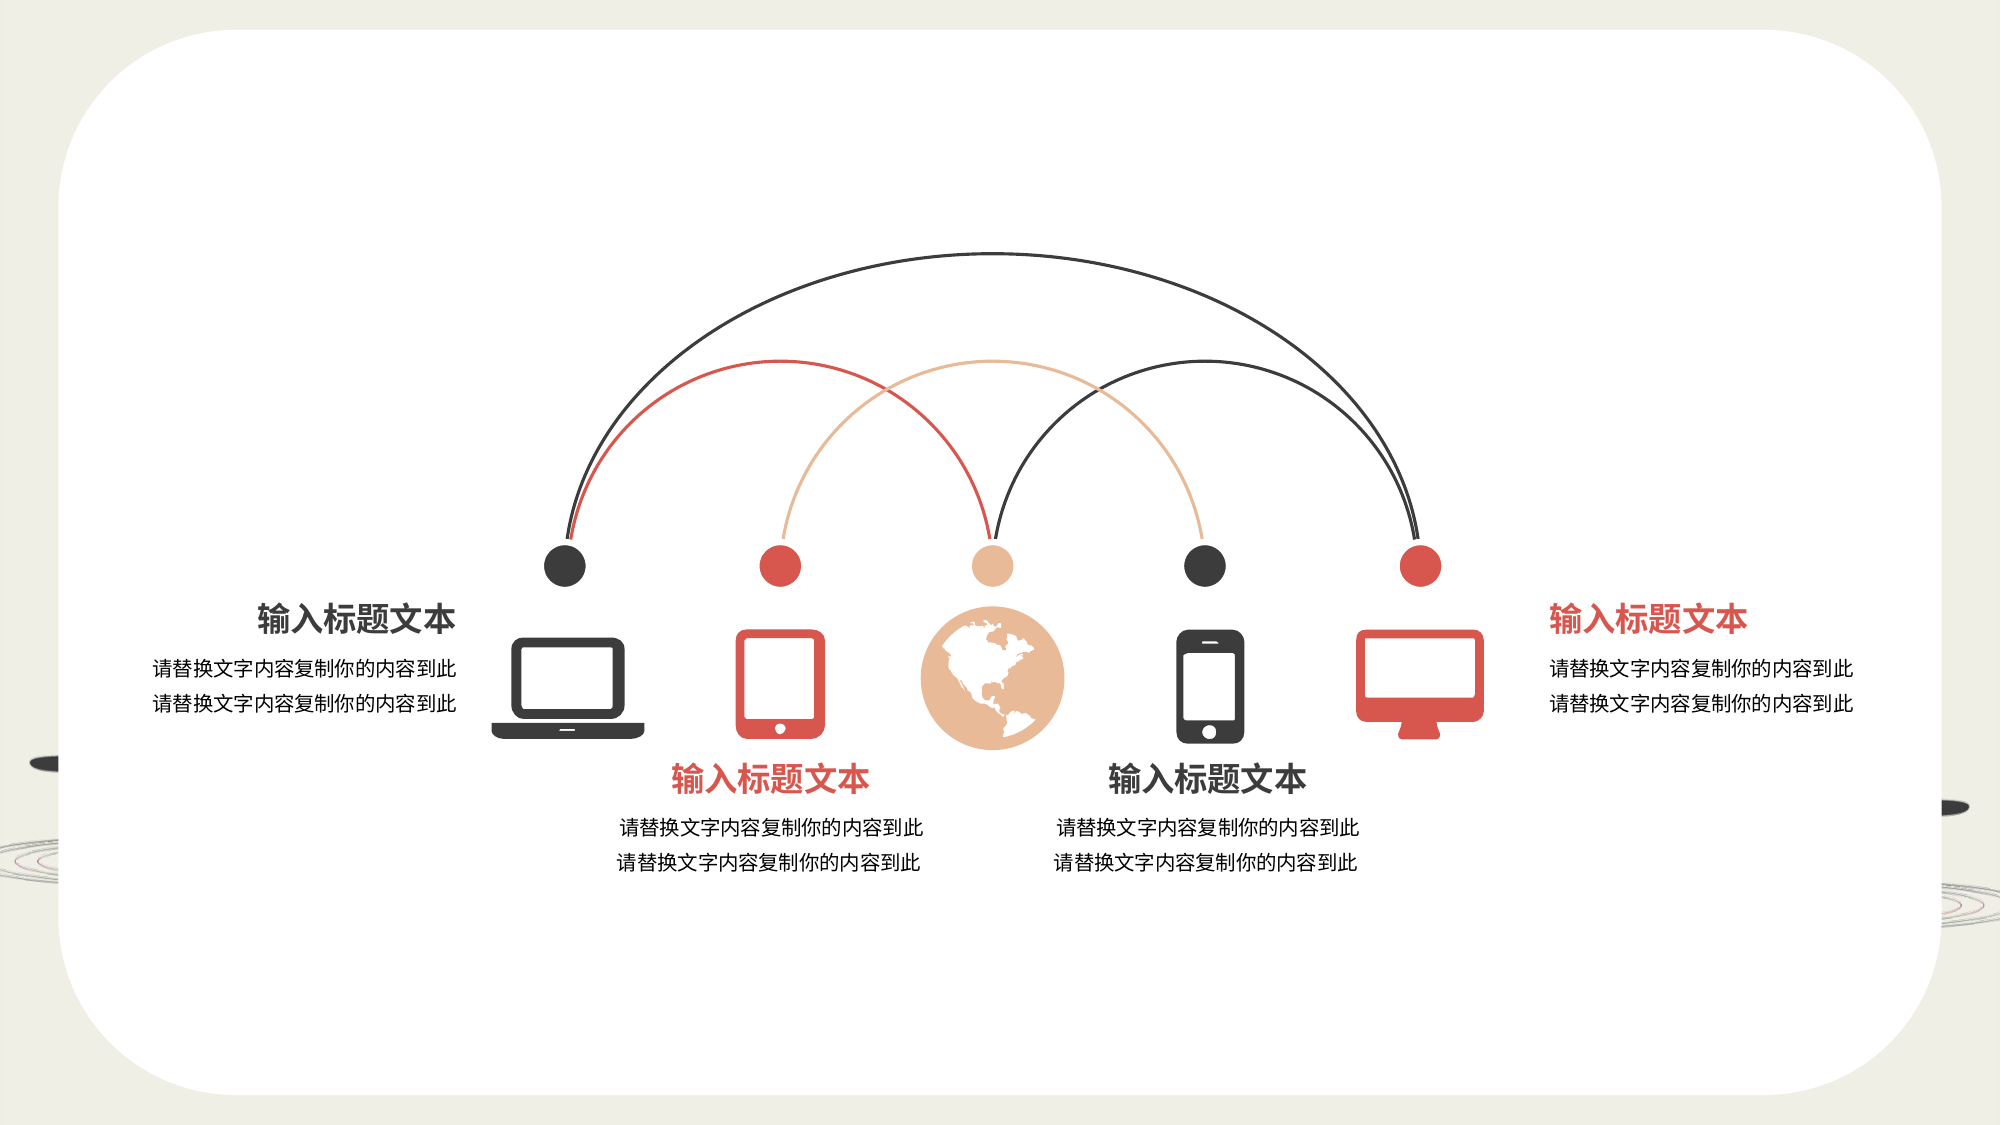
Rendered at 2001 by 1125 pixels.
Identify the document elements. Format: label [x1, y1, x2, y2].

text_box [1356, 593, 1875, 740]
picture [0, 0, 2000, 1125]
text_box [608, 629, 934, 878]
text_box [540, 253, 1445, 892]
text_box [1045, 629, 1371, 878]
text_box [130, 593, 645, 739]
